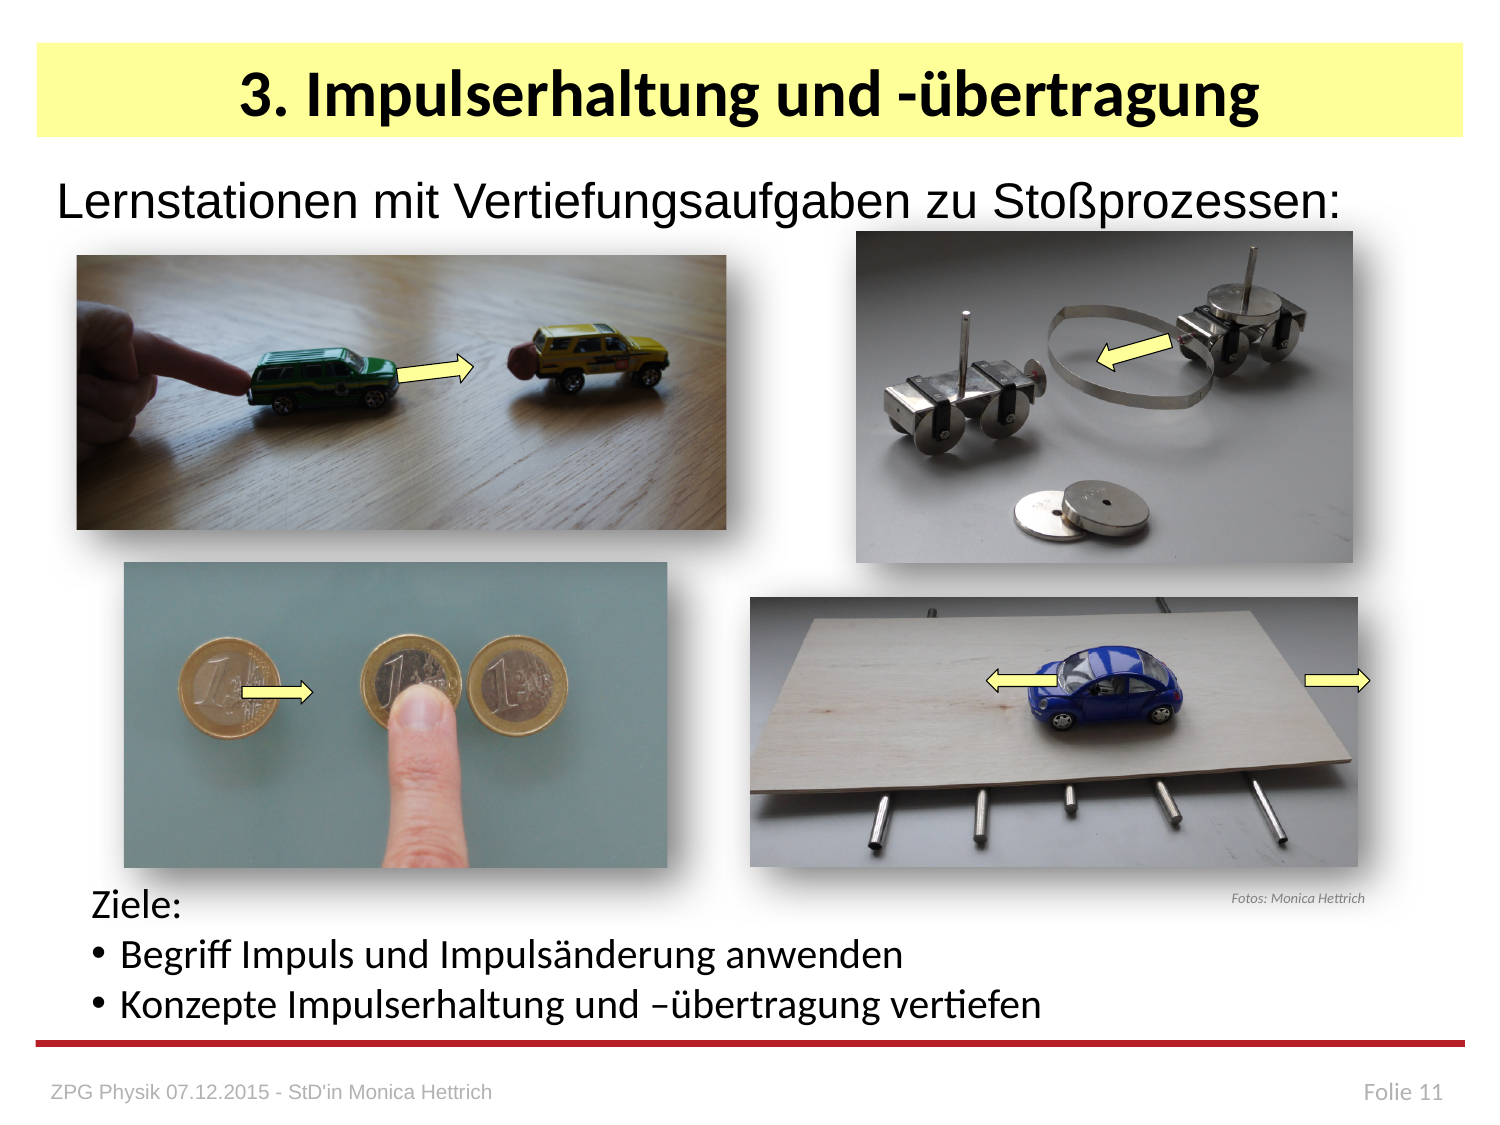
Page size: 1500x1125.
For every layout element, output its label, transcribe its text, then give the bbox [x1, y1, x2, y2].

slide_number Folie 11 [1108, 1060, 1459, 1121]
title 3. Impulserhaltung und -übertragung [41, 42, 1459, 149]
text_box Fotos: Monica Hettrich [1198, 881, 1381, 913]
picture [76, 255, 727, 530]
picture [123, 562, 668, 868]
picture [749, 597, 1358, 868]
list Lernstationen mit Vertiefungsaufgaben zu Stoßprozessen: [41, 160, 1459, 303]
text_box Ziele: Begriff Impuls und Impulsänderung anwenden Konzepte Impulserhaltung und –übertragung vertiefen [76, 869, 1400, 1035]
footer ZPG Physik 07.12.2015 - StD'in Monica Hettrich [35, 1061, 768, 1122]
picture [856, 231, 1353, 564]
text_box [1361, 668, 1373, 693]
